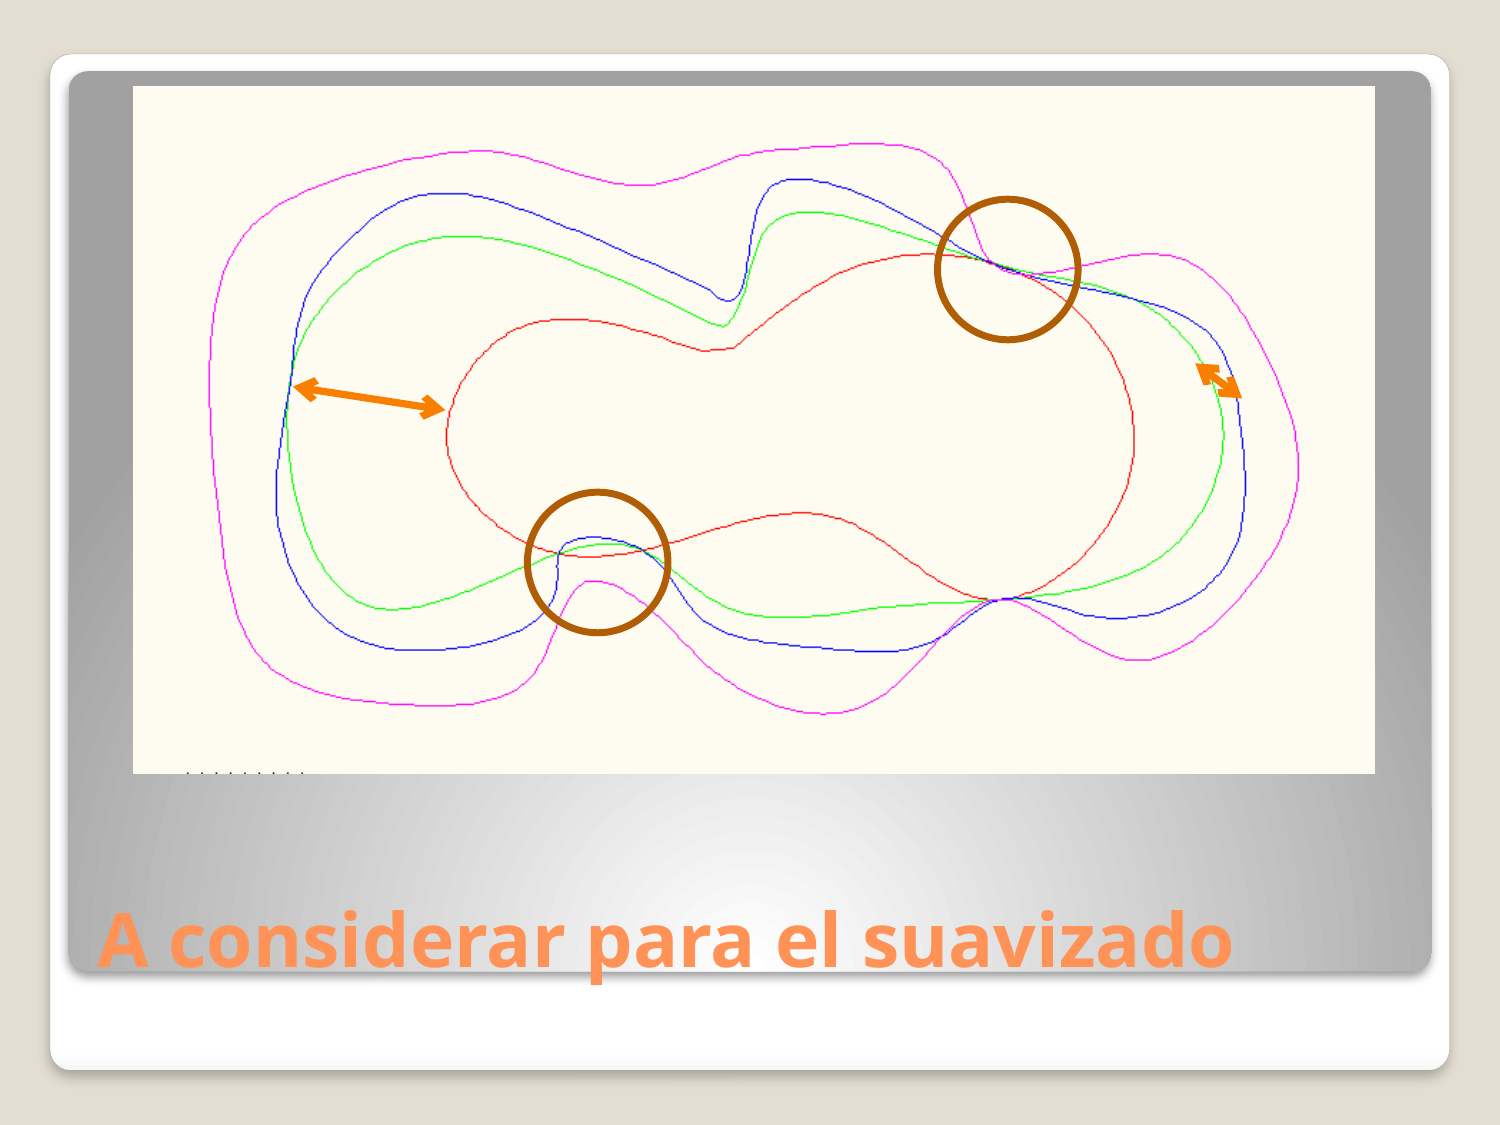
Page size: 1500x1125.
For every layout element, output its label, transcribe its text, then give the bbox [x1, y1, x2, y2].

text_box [292, 386, 446, 411]
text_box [1195, 363, 1243, 399]
title A considerar para el suavizado [82, 817, 1425, 990]
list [132, 86, 1375, 775]
